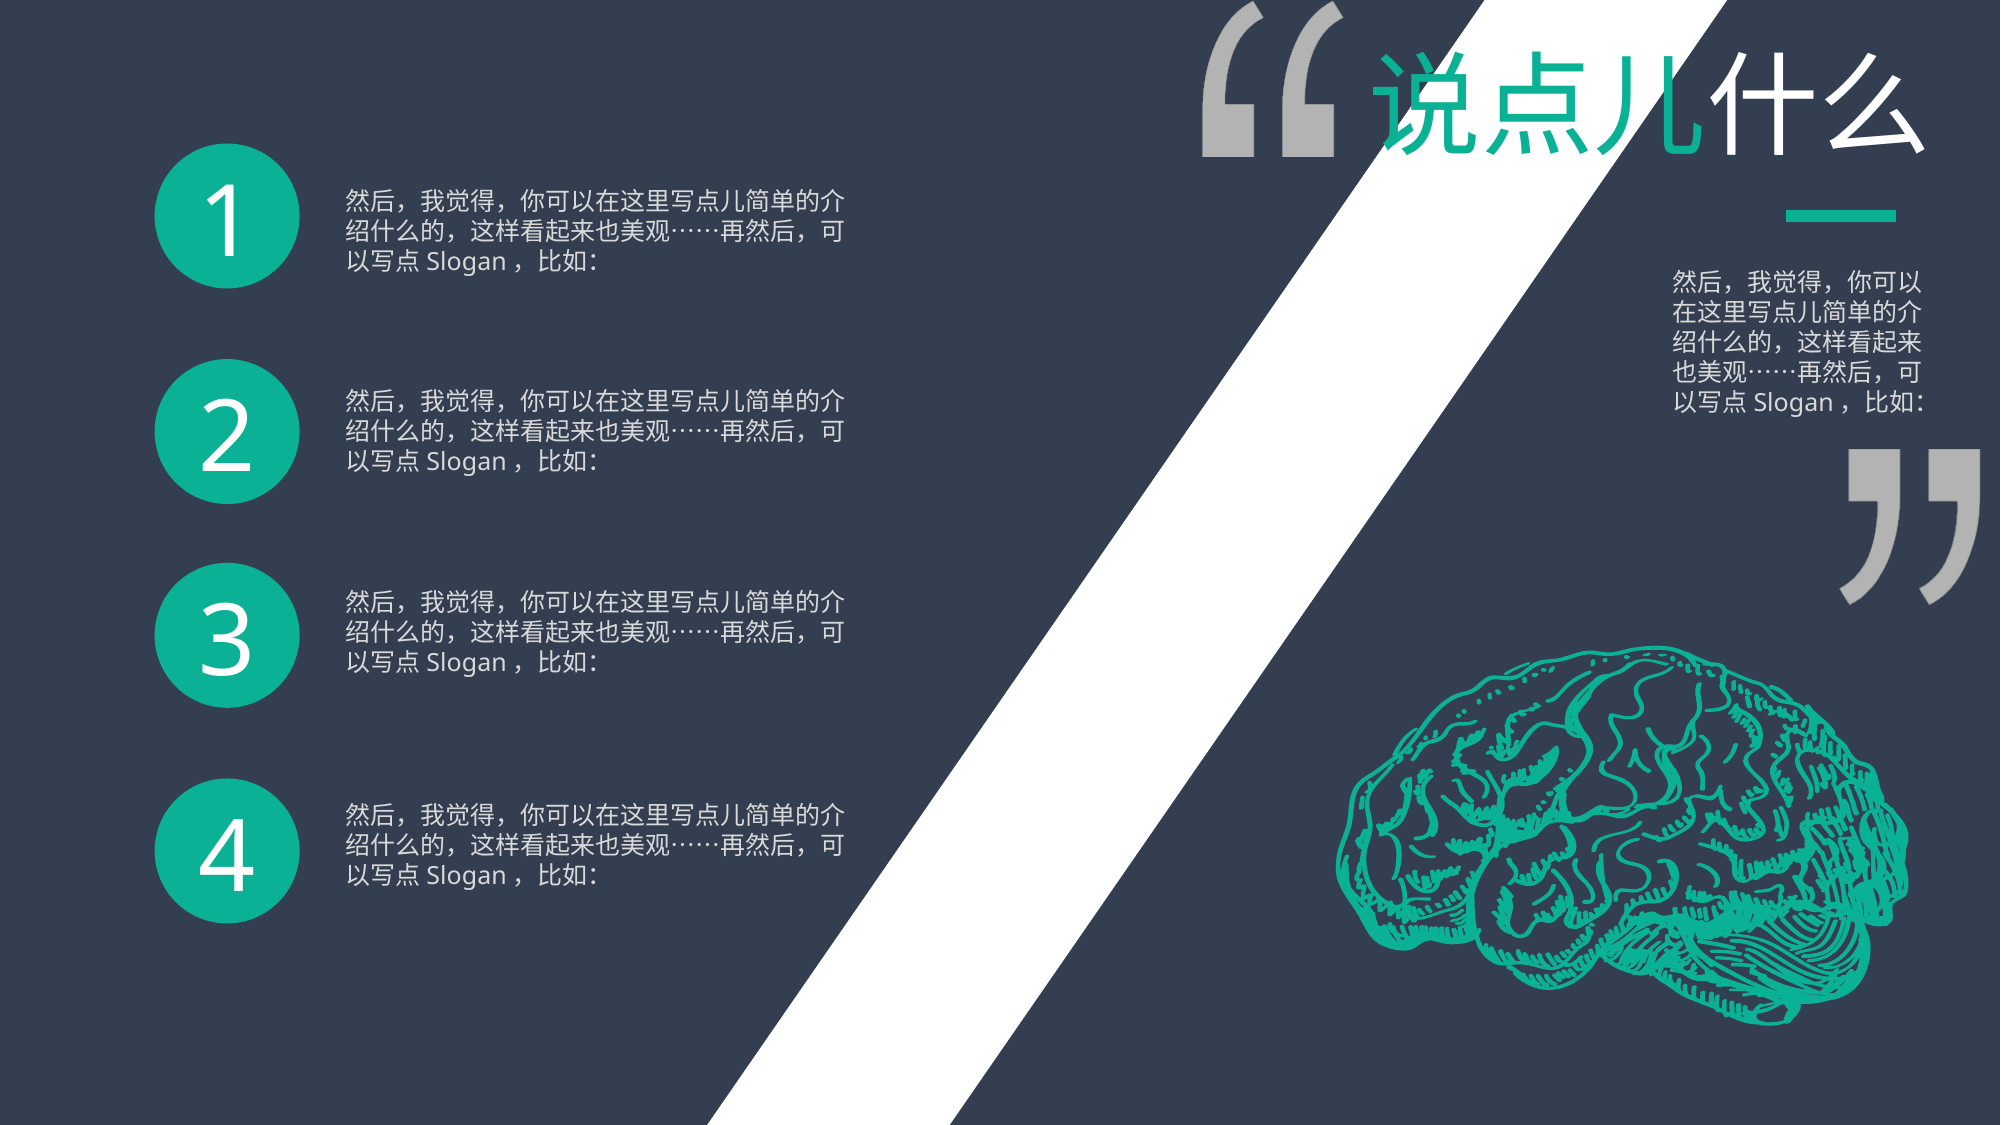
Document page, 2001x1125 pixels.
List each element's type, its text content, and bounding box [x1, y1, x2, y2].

text_box 然后，我觉得，你可以在这里写点儿简单的介绍什么的，这样看起来也美观……再然后，可以写点Slogan，比如： [1657, 259, 1942, 454]
text_box 说点儿什么 [1353, 26, 1947, 177]
text_box 然后，我觉得，你可以在这里写点儿简单的介绍什么的，这样看起来也美观……再然后，可以写点Slogan，比如： [330, 579, 877, 714]
text_box 然后，我觉得，你可以在这里写点儿简单的介绍什么的，这样看起来也美观……再然后，可以写点Slogan，比如： [330, 378, 877, 513]
text_box 1 [153, 142, 301, 290]
text_box 4 [153, 777, 301, 925]
text_box 3 [153, 561, 301, 709]
picture [1181, 0, 1351, 175]
text_box 然后，我觉得，你可以在这里写点儿简单的介绍什么的，这样看起来也美观……再然后，可以写点Slogan，比如： [330, 177, 877, 313]
picture [1830, 431, 2001, 618]
text_box 2 [153, 358, 301, 506]
text_box 然后，我觉得，你可以在这里写点儿简单的介绍什么的，这样看起来也美观……再然后，可以写点Slogan，比如： [330, 792, 877, 927]
text_box [705, 177, 1607, 1125]
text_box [1336, 644, 1911, 1026]
text_box [1465, 0, 1729, 26]
